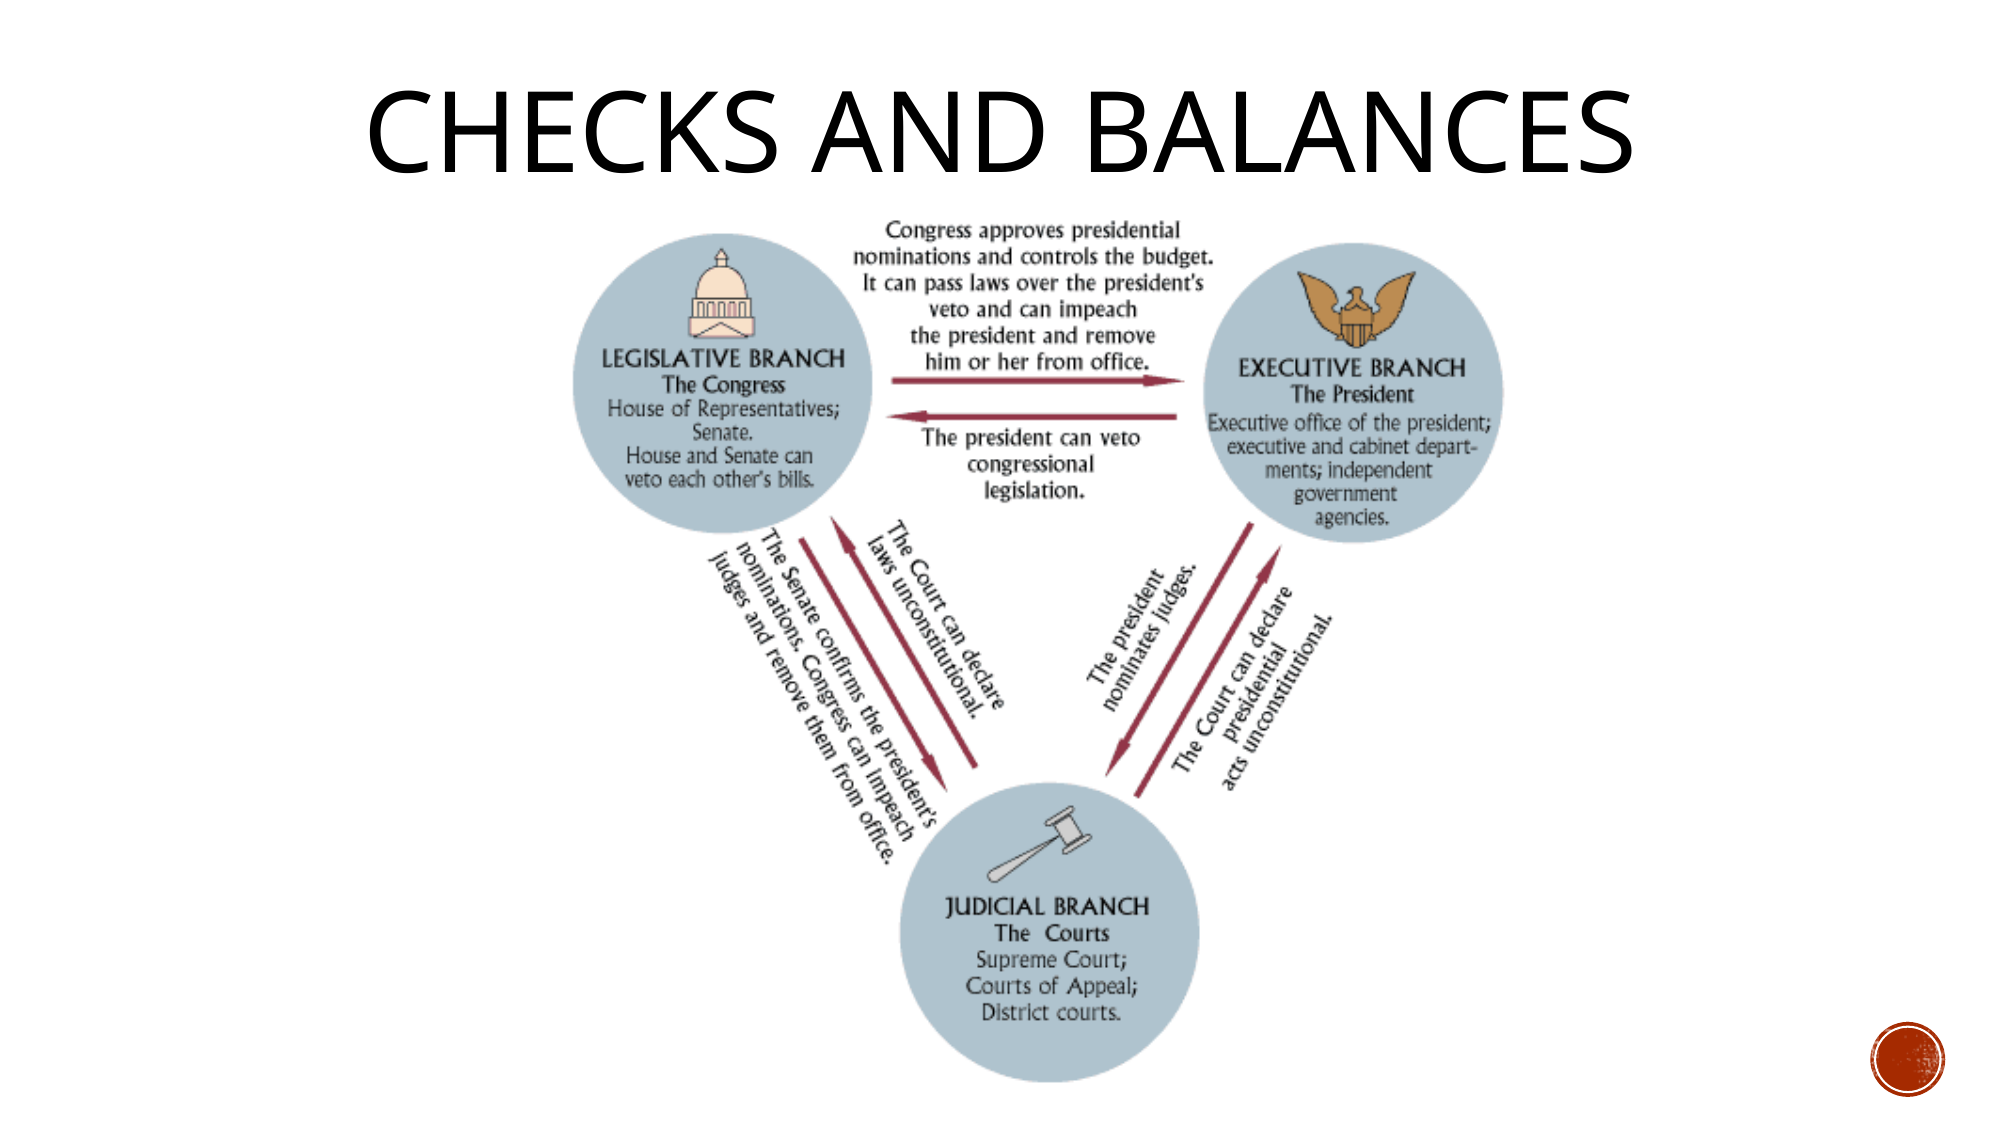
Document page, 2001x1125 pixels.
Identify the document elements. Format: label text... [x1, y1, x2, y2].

title Checks and balances [175, 43, 1826, 230]
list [538, 207, 1561, 1089]
